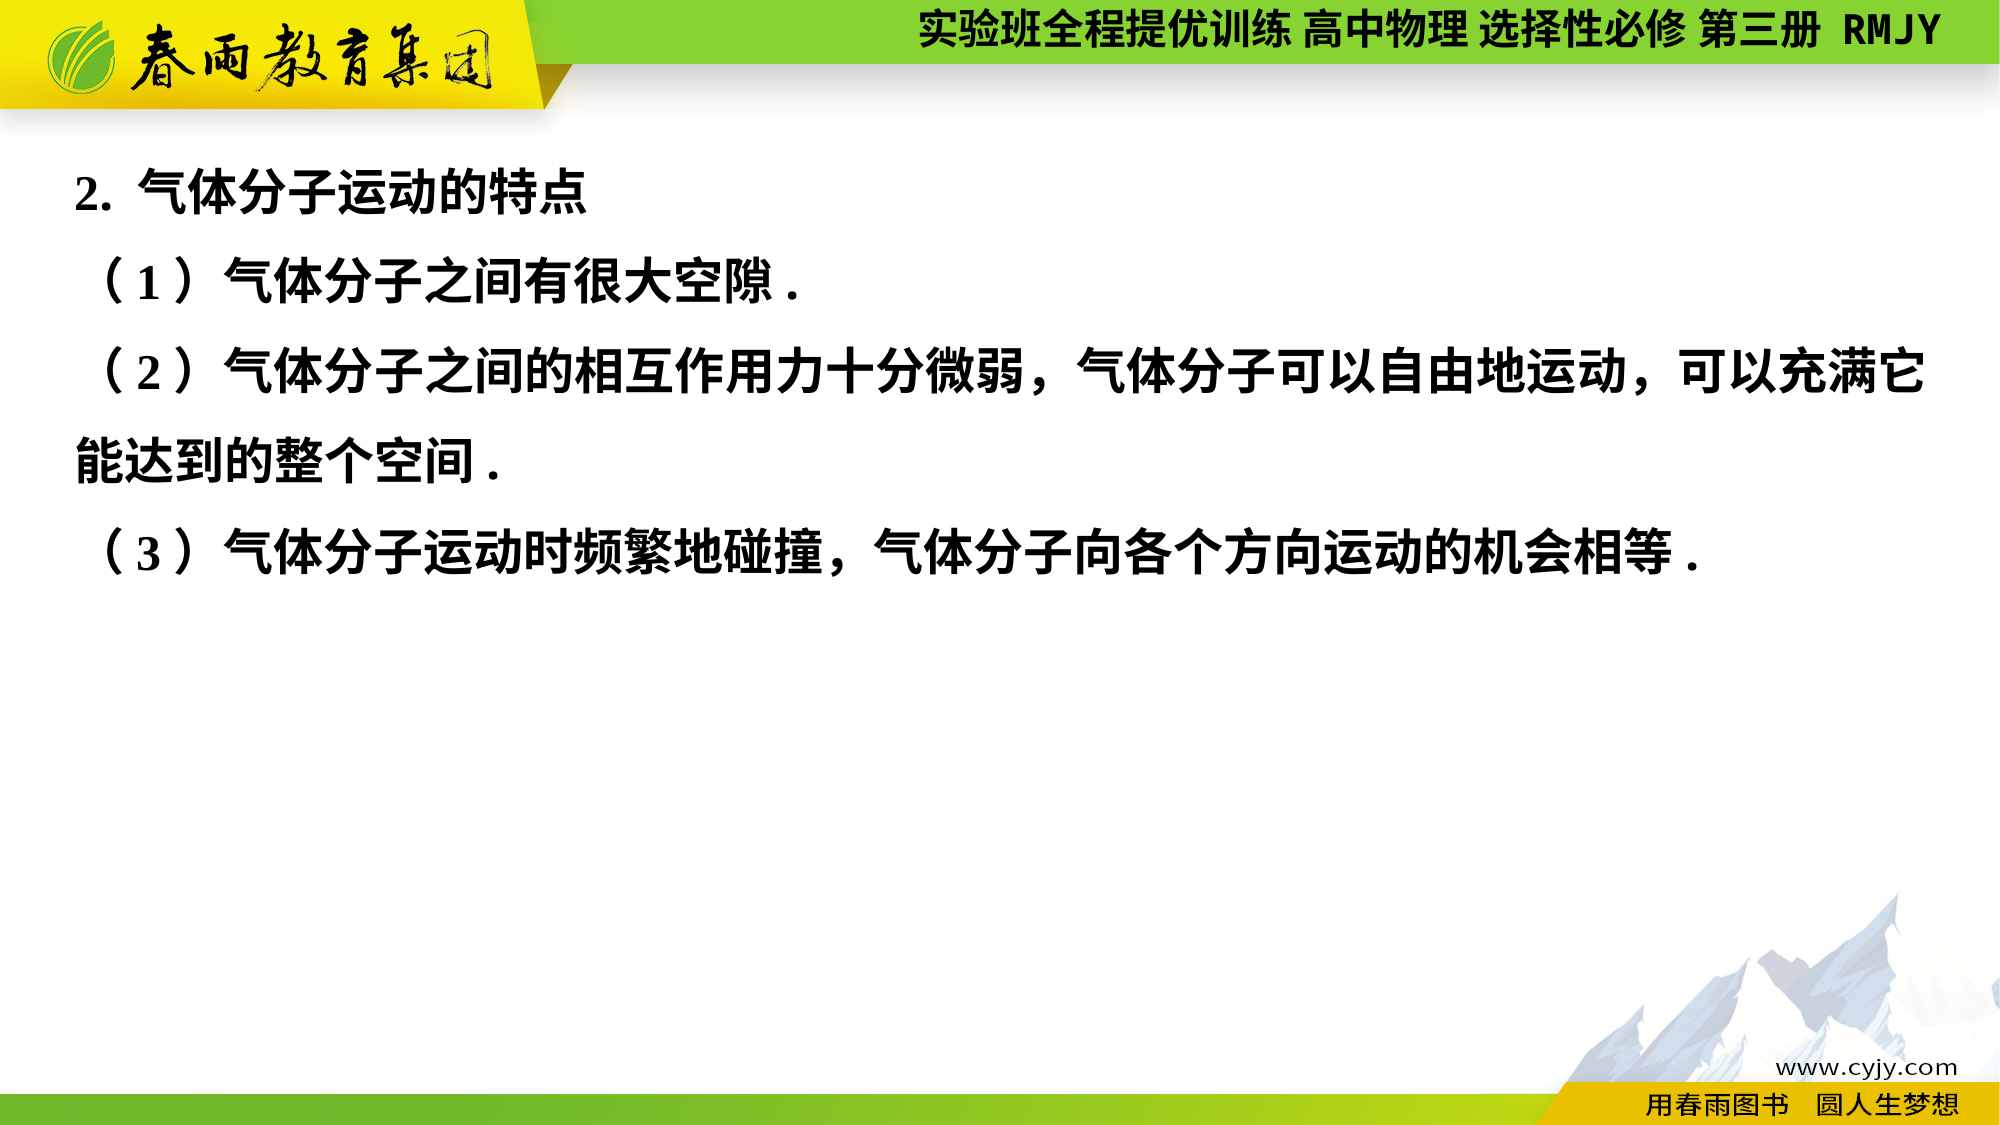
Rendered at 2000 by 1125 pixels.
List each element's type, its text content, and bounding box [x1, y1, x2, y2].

picture [0, 0, 2000, 1125]
list 2. 气体分子运动的特点 （1）气体分子之间有很大空隙. （2）气体分子之间的相互作用力十分微弱，气体分子可以自由地运动，可以充满它能达到的整个空间. （3）气体分子运动时频繁地碰撞，气体分子向各个方向运动的机会相等. [59, 122, 1944, 581]
